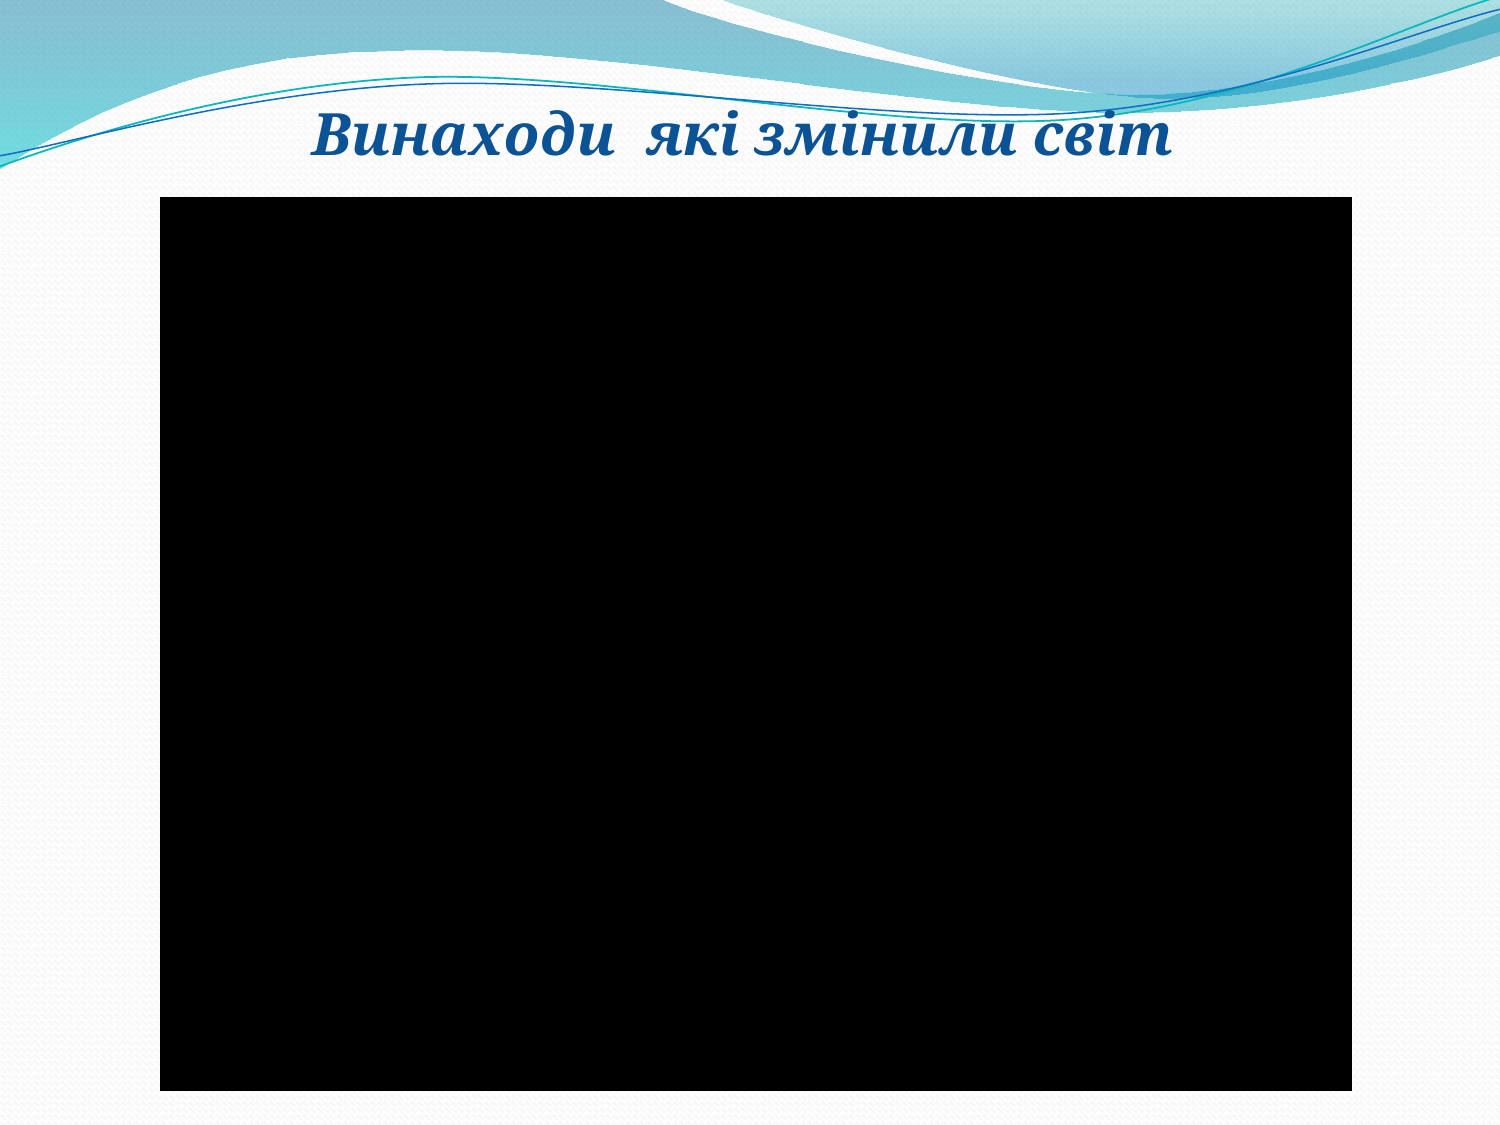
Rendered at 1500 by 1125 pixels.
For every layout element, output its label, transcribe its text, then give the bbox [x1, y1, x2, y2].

text_box Винаходи які змінили світ [147, 90, 1353, 175]
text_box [159, 195, 1353, 1092]
